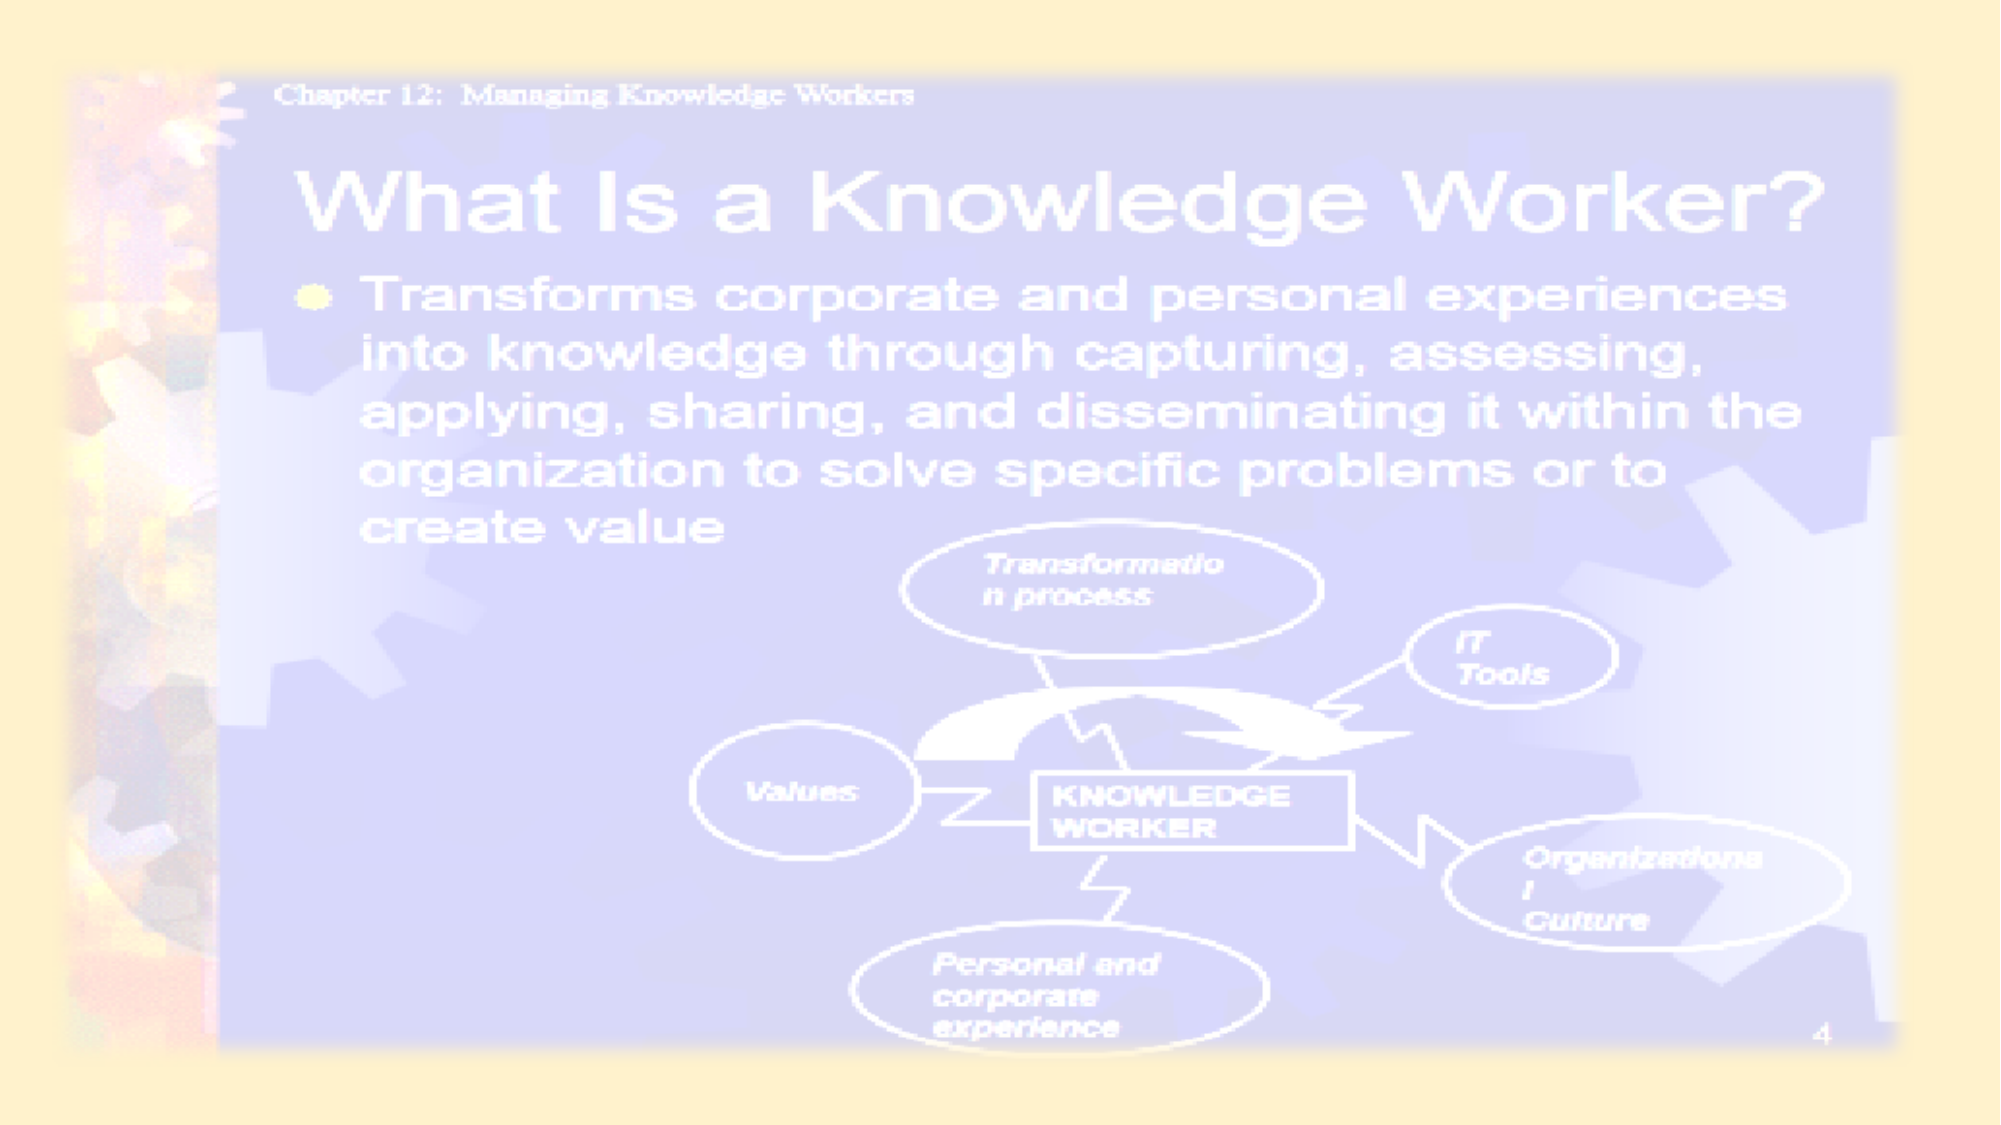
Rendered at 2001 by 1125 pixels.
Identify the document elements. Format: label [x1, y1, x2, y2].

list [52, 59, 1916, 1067]
